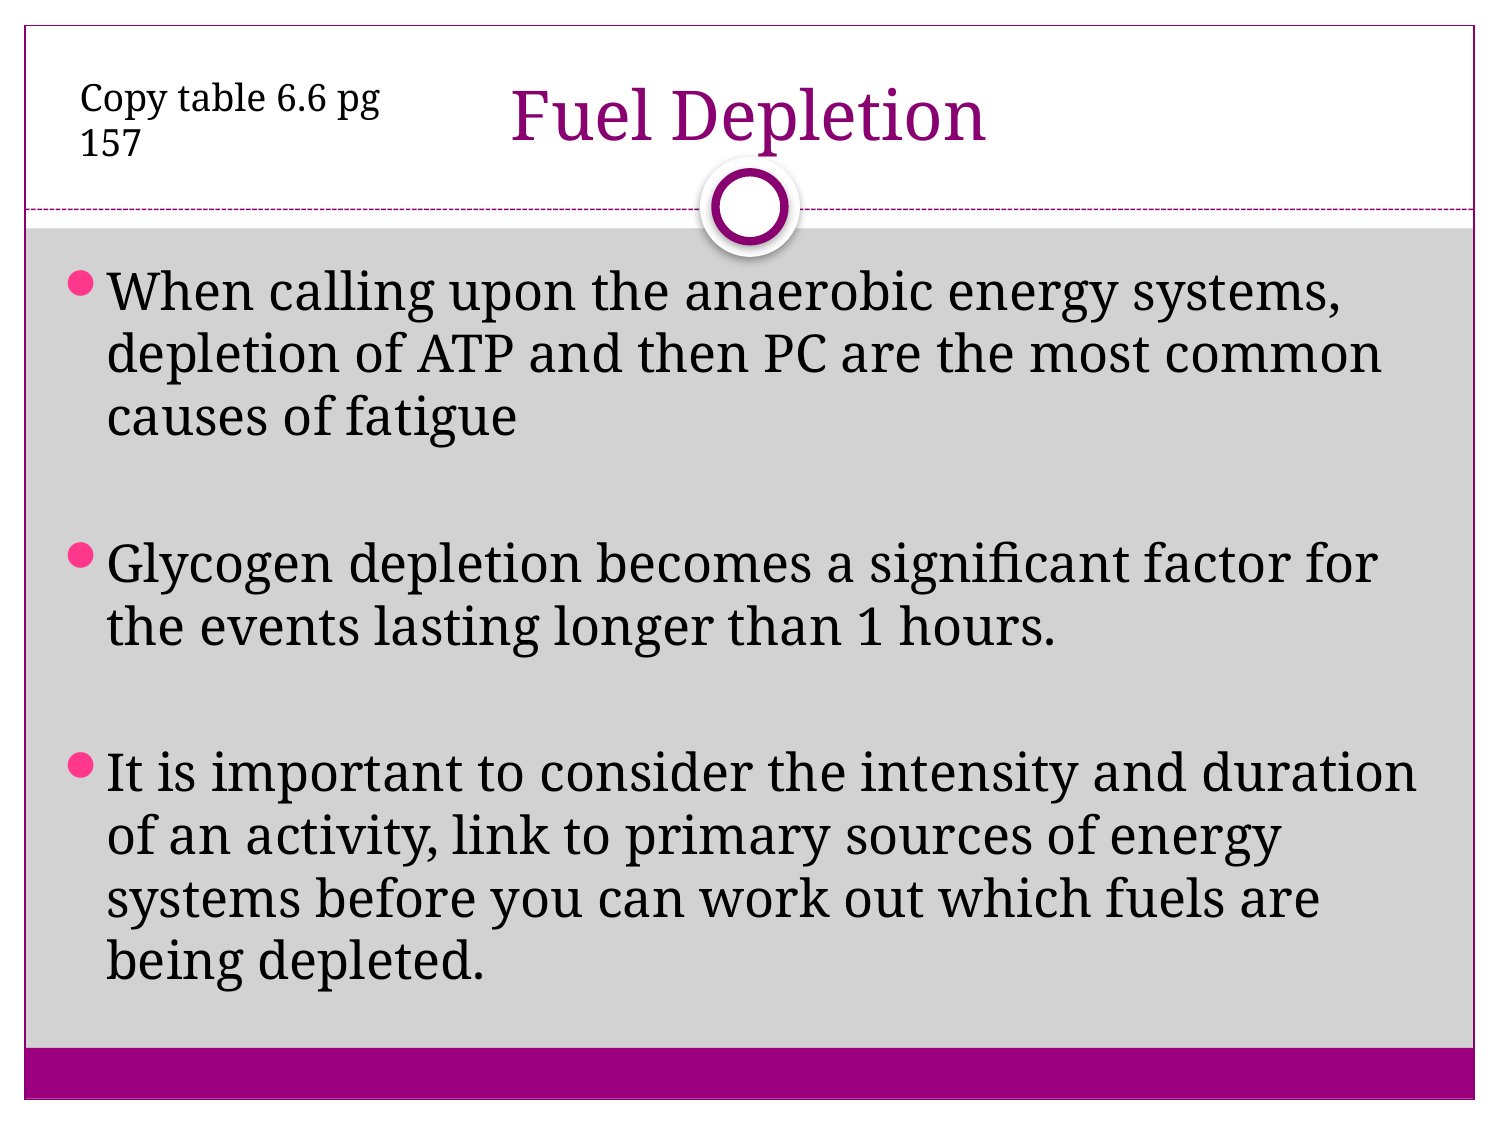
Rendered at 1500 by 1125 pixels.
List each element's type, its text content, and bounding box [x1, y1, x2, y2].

title Fuel Depletion [49, 37, 1450, 162]
text_box Copy table 6.6 pg 157 [64, 66, 396, 172]
list When calling upon the anaerobic energy systems, depletion of ATP and then PC are the most common causes of fatigue Glycogen depletion becomes a significant factor for the events lasting longer than 1 hours. It is important to consider the intensity and duration of an activity, link to primary sources of energy systems before you can work out which fuels are being depleted. [49, 250, 1445, 1001]
